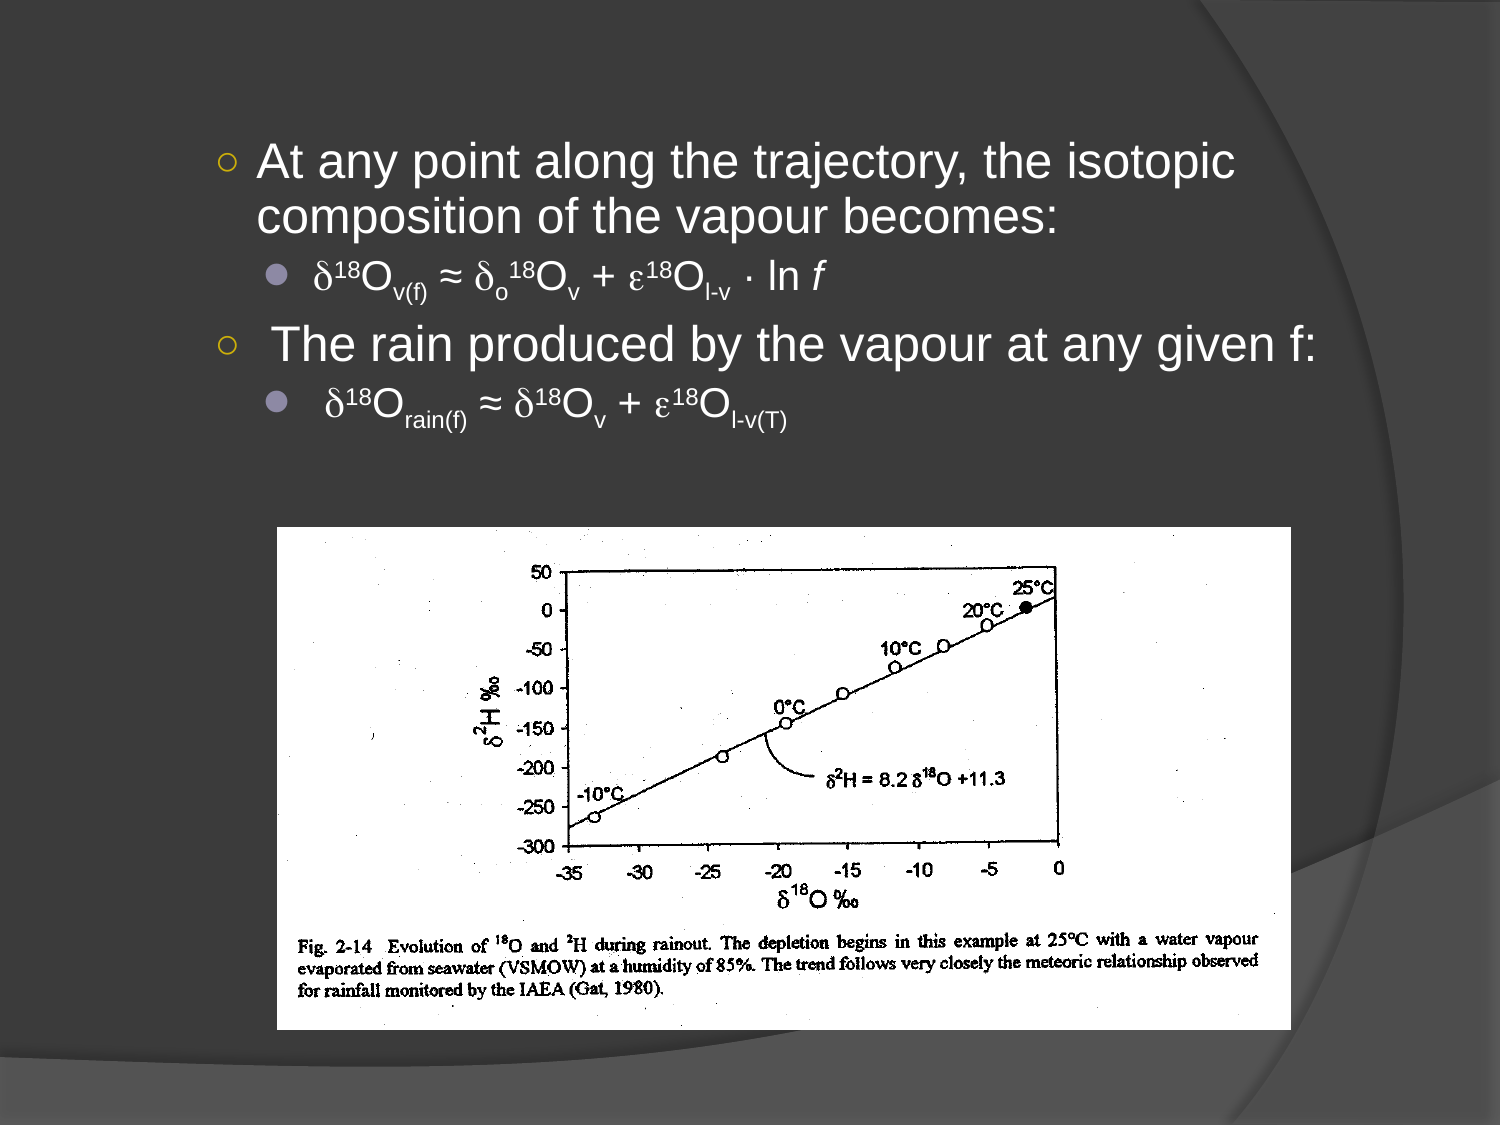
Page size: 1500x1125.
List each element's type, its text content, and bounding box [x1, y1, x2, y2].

picture [277, 526, 1291, 1031]
list At any point along the trajectory, the isotopic composition of the vapour becomes: d18Ov(f) ≈ do18Ov + e18Ol-v · ln f The rain produced by the vapour at any given f: d18Orain(f) ≈ d18Ov + e18Ol-v(T) [76, 125, 1436, 1035]
